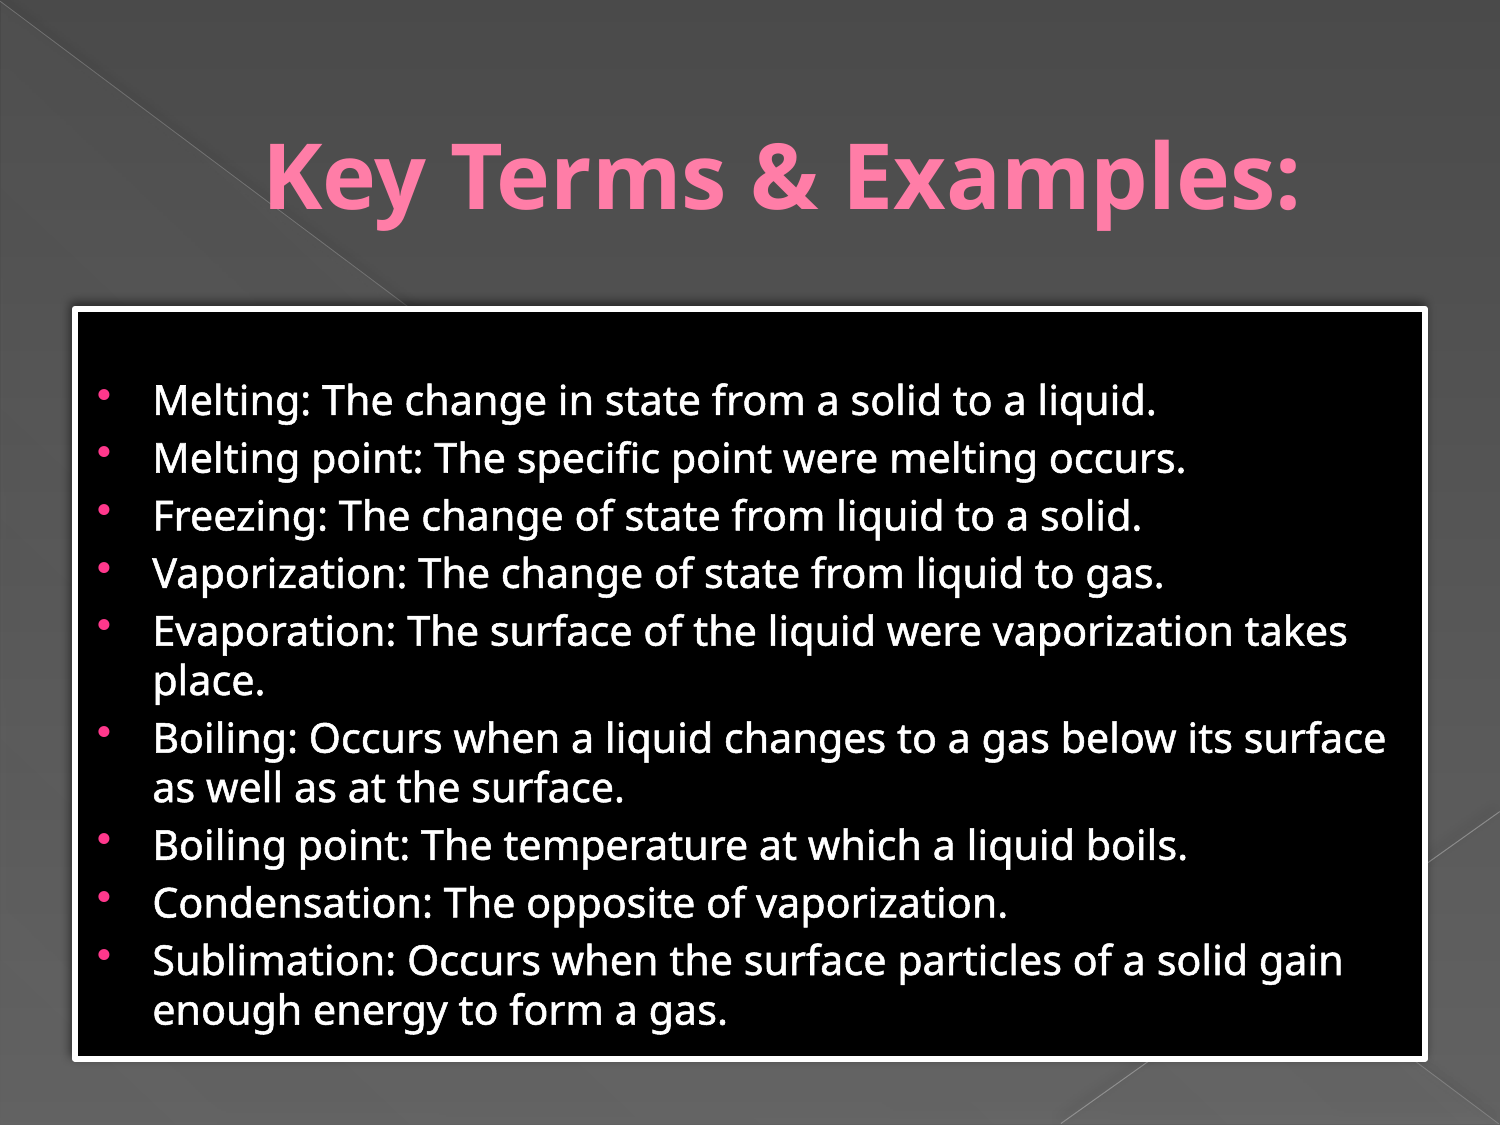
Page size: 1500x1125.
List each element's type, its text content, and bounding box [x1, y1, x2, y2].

title Key Terms & Examples: [75, 0, 1425, 313]
list Melting: The change in state from a solid to a liquid. Melting point: The specific point were melting occurs. Freezing: The change of state from liquid to a solid. Vaporization: The change of state from liquid to gas. Evaporation: The surface of the liquid were vaporization takes place. Boiling: Occurs when a liquid changes to a gas below its surface as well as at the surface. Boiling point: The temperature at which a liquid boils. Condensation: The opposite of vaporization. Sublimation: Occurs when the surface particles of a solid gain enough energy to form a gas. [72, 306, 1428, 1062]
